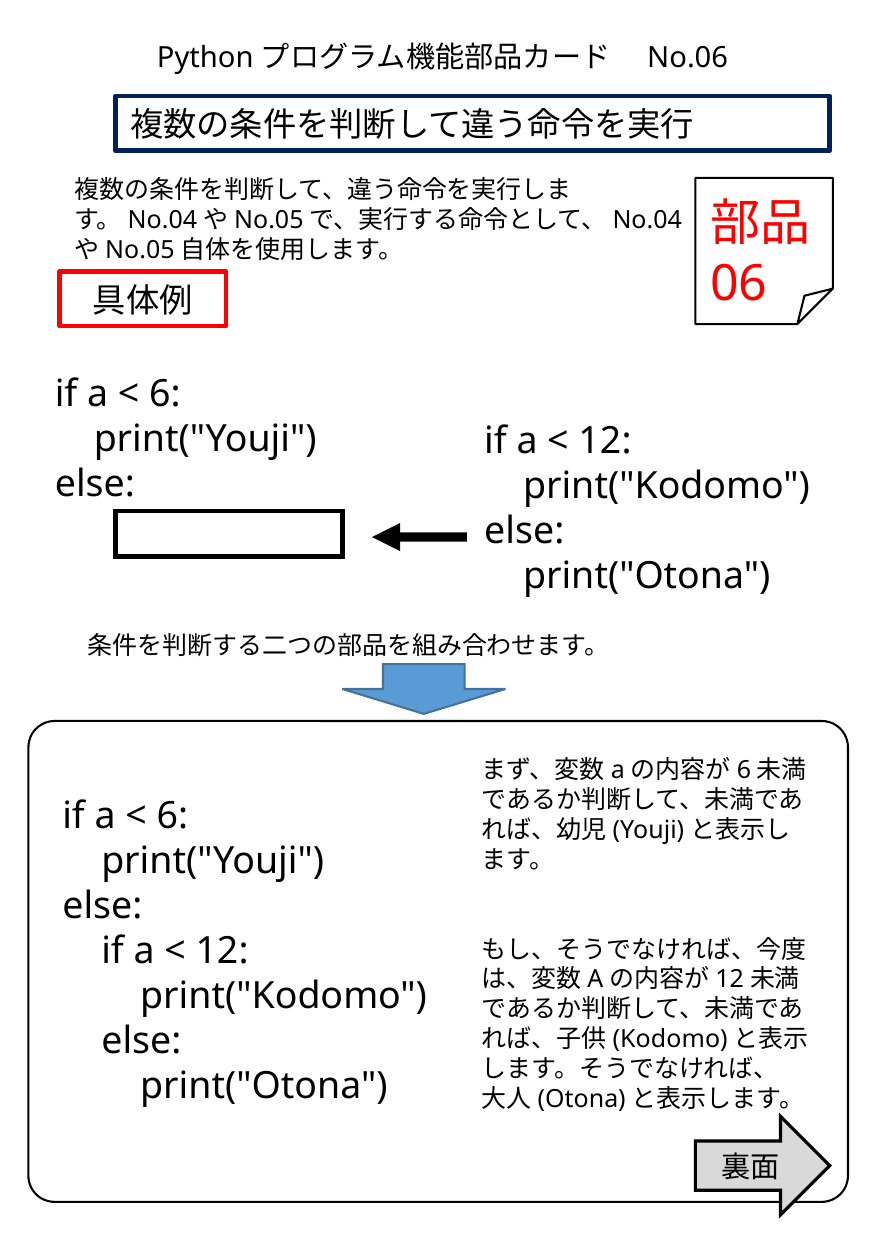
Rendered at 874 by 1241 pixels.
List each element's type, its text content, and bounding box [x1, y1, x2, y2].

text_box if a < 6: print("Youji") else: if a < 12: print("Kodomo") else: print("Otona") [47, 783, 485, 1114]
text_box 複数の条件を判断して違う命令を実行 [115, 96, 830, 151]
text_box 複数の条件を判断して、違う命令を実行します。No.04やNo.05で、実行する命令として、No.04やNo.05自体を使用します。 [59, 166, 706, 271]
text_box 具体例 [59, 271, 227, 327]
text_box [695, 177, 858, 325]
text_box [341, 667, 506, 715]
text_box [114, 510, 343, 557]
text_box if a < 6: print("Youji") else: [39, 361, 394, 556]
text_box [27, 719, 850, 1203]
text_box Pythonプログラム機能部品カード No.06 [142, 31, 848, 81]
text_box 裏面 [694, 1113, 832, 1218]
text_box 条件を判断する二つの部品を組み合わせます。 [72, 622, 827, 667]
text_box if a < 12: print("Kodomo") else: print("Otona") [469, 409, 861, 604]
